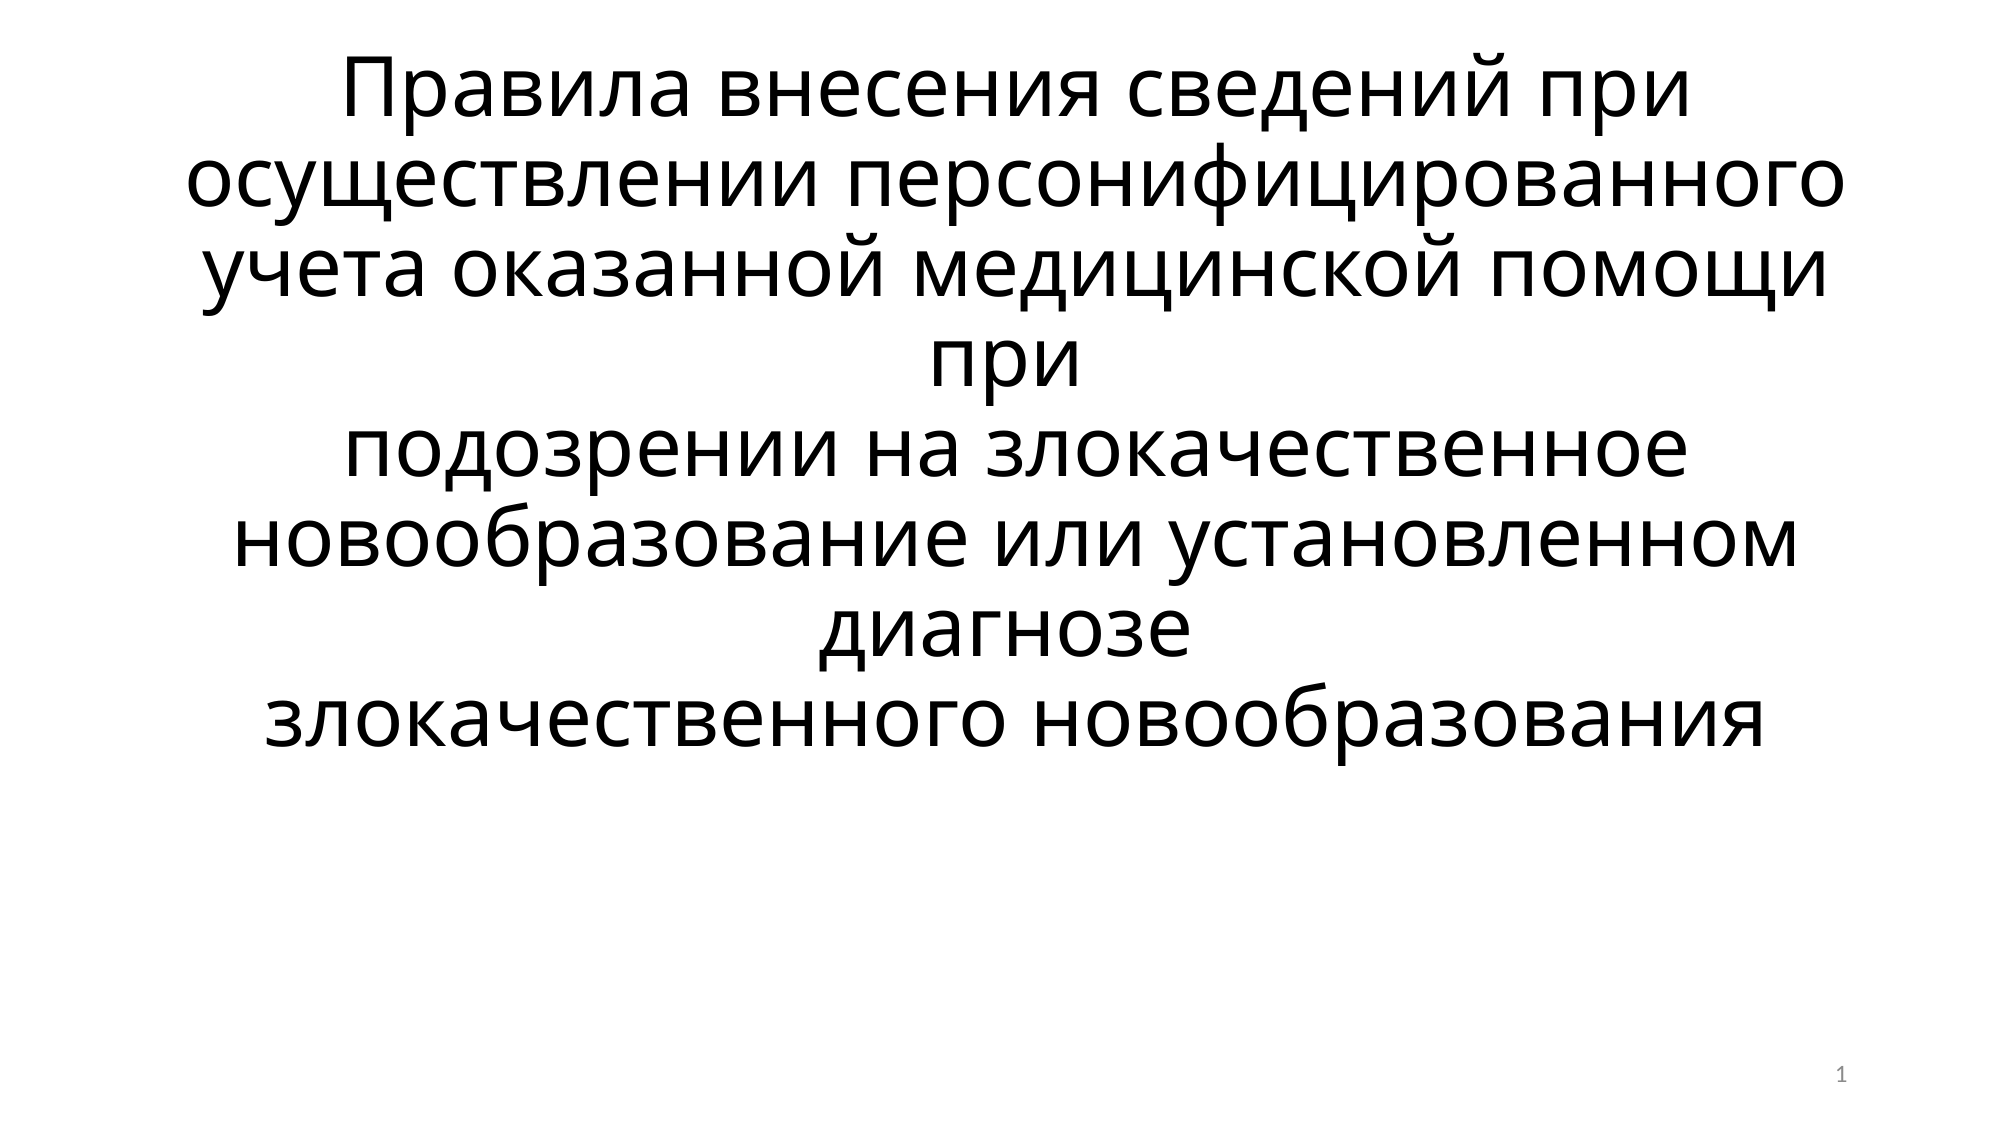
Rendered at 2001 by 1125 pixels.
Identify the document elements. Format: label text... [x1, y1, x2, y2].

title Правила внесения сведений при осуществлении персонифицированного учета оказанной медицинской помощи при подозрении на злокачественное новообразование или установленном диагнозе злокачественного новообразования [107, 217, 1927, 772]
slide_number 1 [1412, 1042, 1863, 1103]
